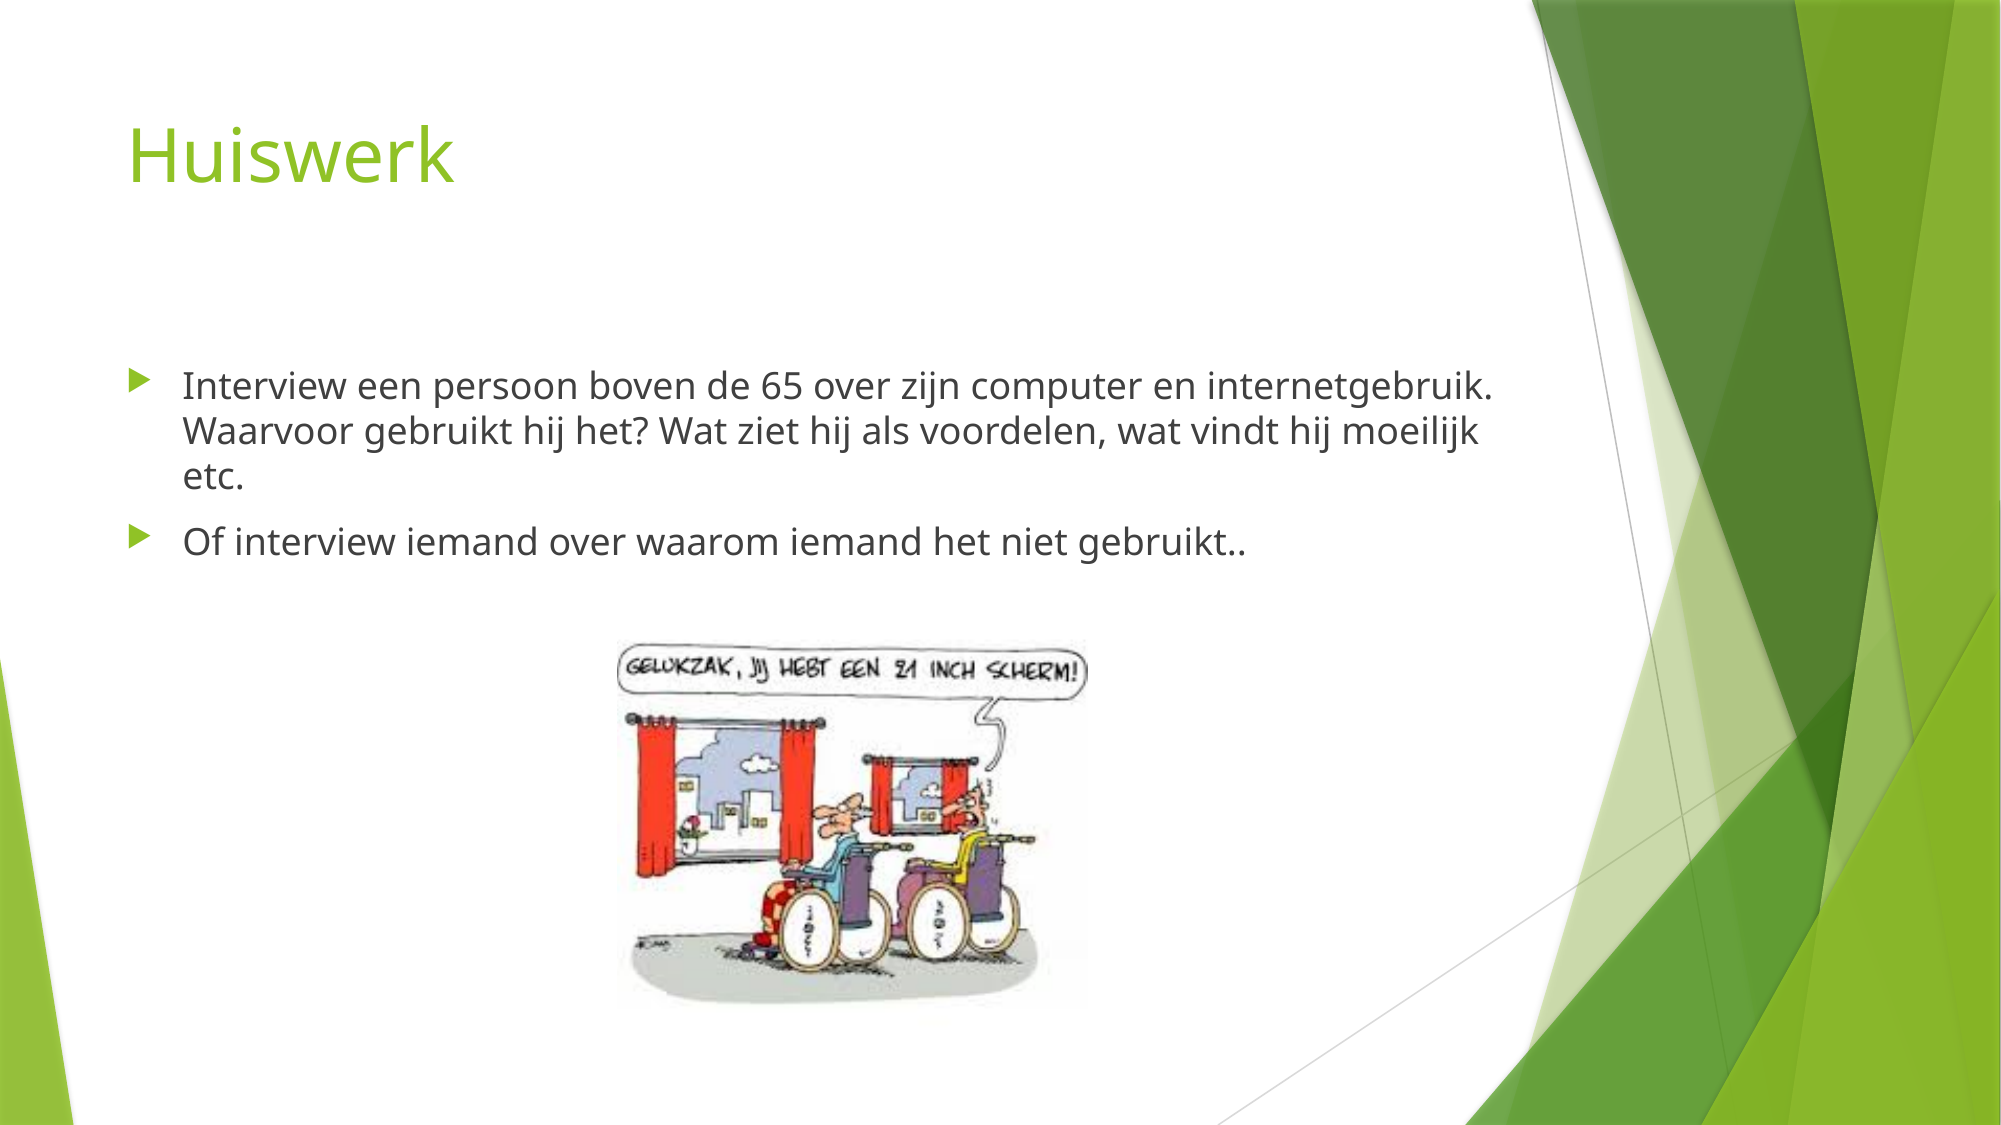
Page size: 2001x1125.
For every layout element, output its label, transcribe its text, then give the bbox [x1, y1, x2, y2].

picture [617, 590, 1088, 1061]
title Huiswerk [111, 99, 1522, 317]
list Interview een persoon boven de 65 over zijn computer en internetgebruik. Waarvoor gebruikt hij het? Wat ziet hij als voordelen, wat vindt hij moeilijk etc. Of interview iemand over waarom iemand het niet gebruikt.. [111, 354, 1522, 992]
